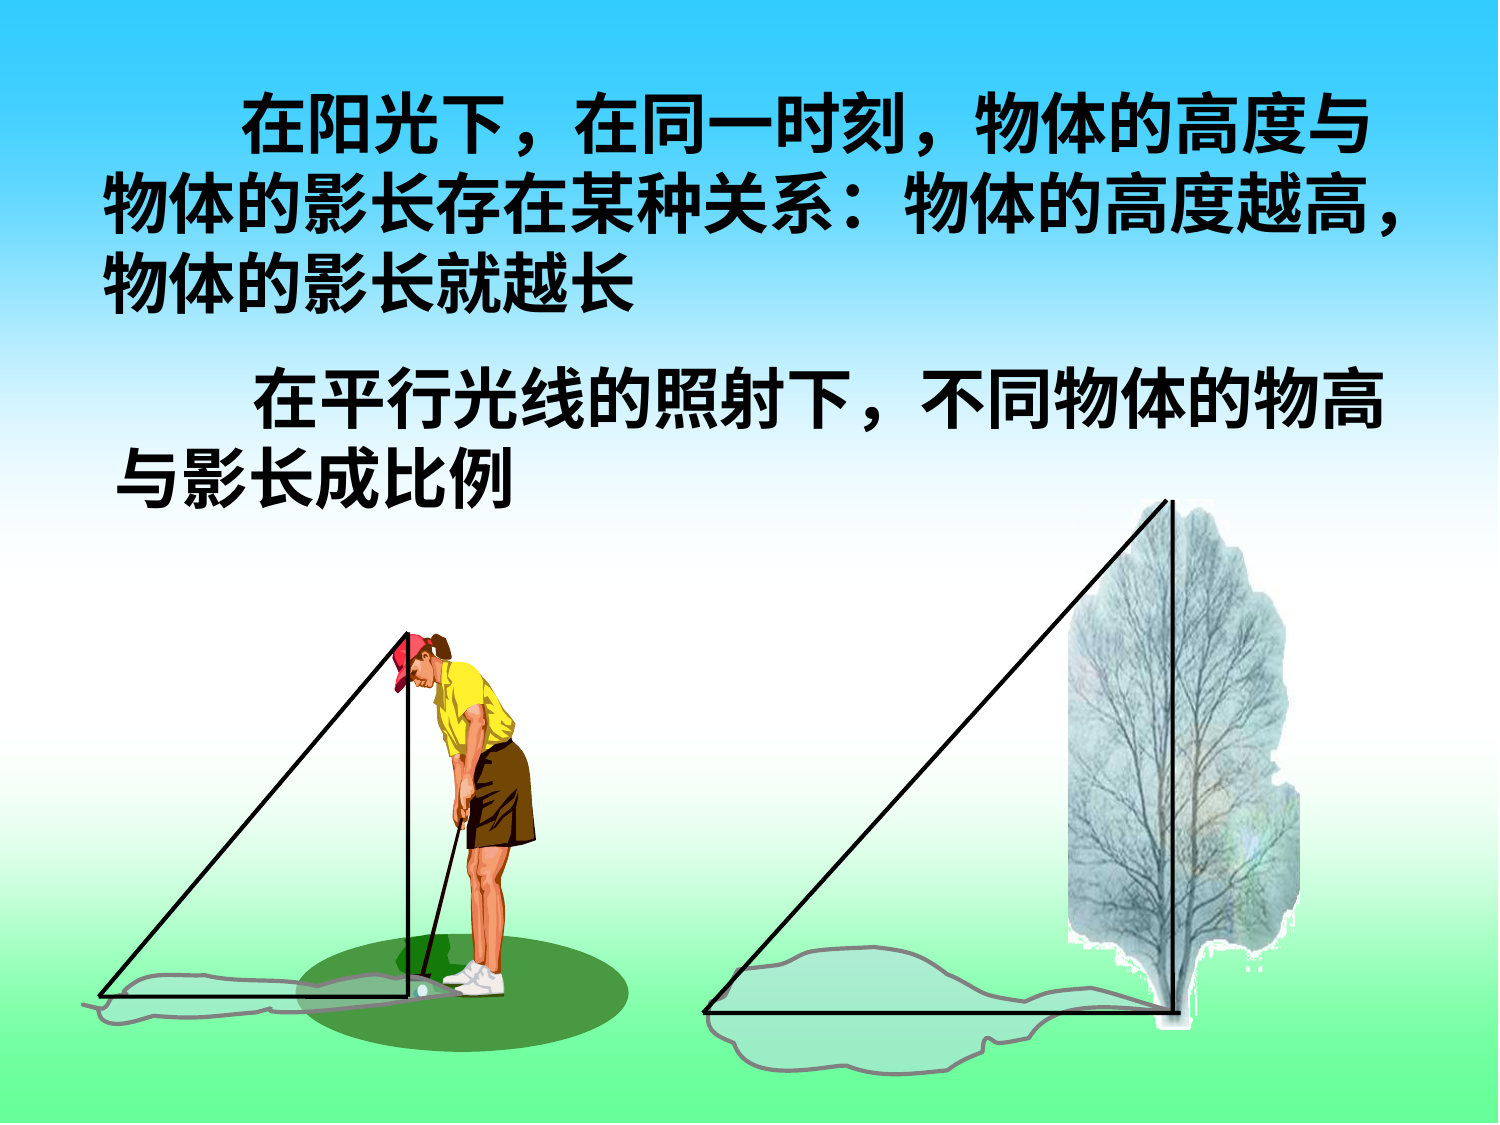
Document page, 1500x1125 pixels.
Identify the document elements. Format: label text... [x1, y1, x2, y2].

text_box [62, 499, 1301, 1088]
text_box 在阳光下，在同一时刻，物体的高度与物体的影长存在某种关系：物体的高度越高，物体的影长就越长 [87, 74, 1413, 330]
text_box 在平行光线的照射下，不同物体的物高与影长成比例 [99, 349, 1425, 525]
